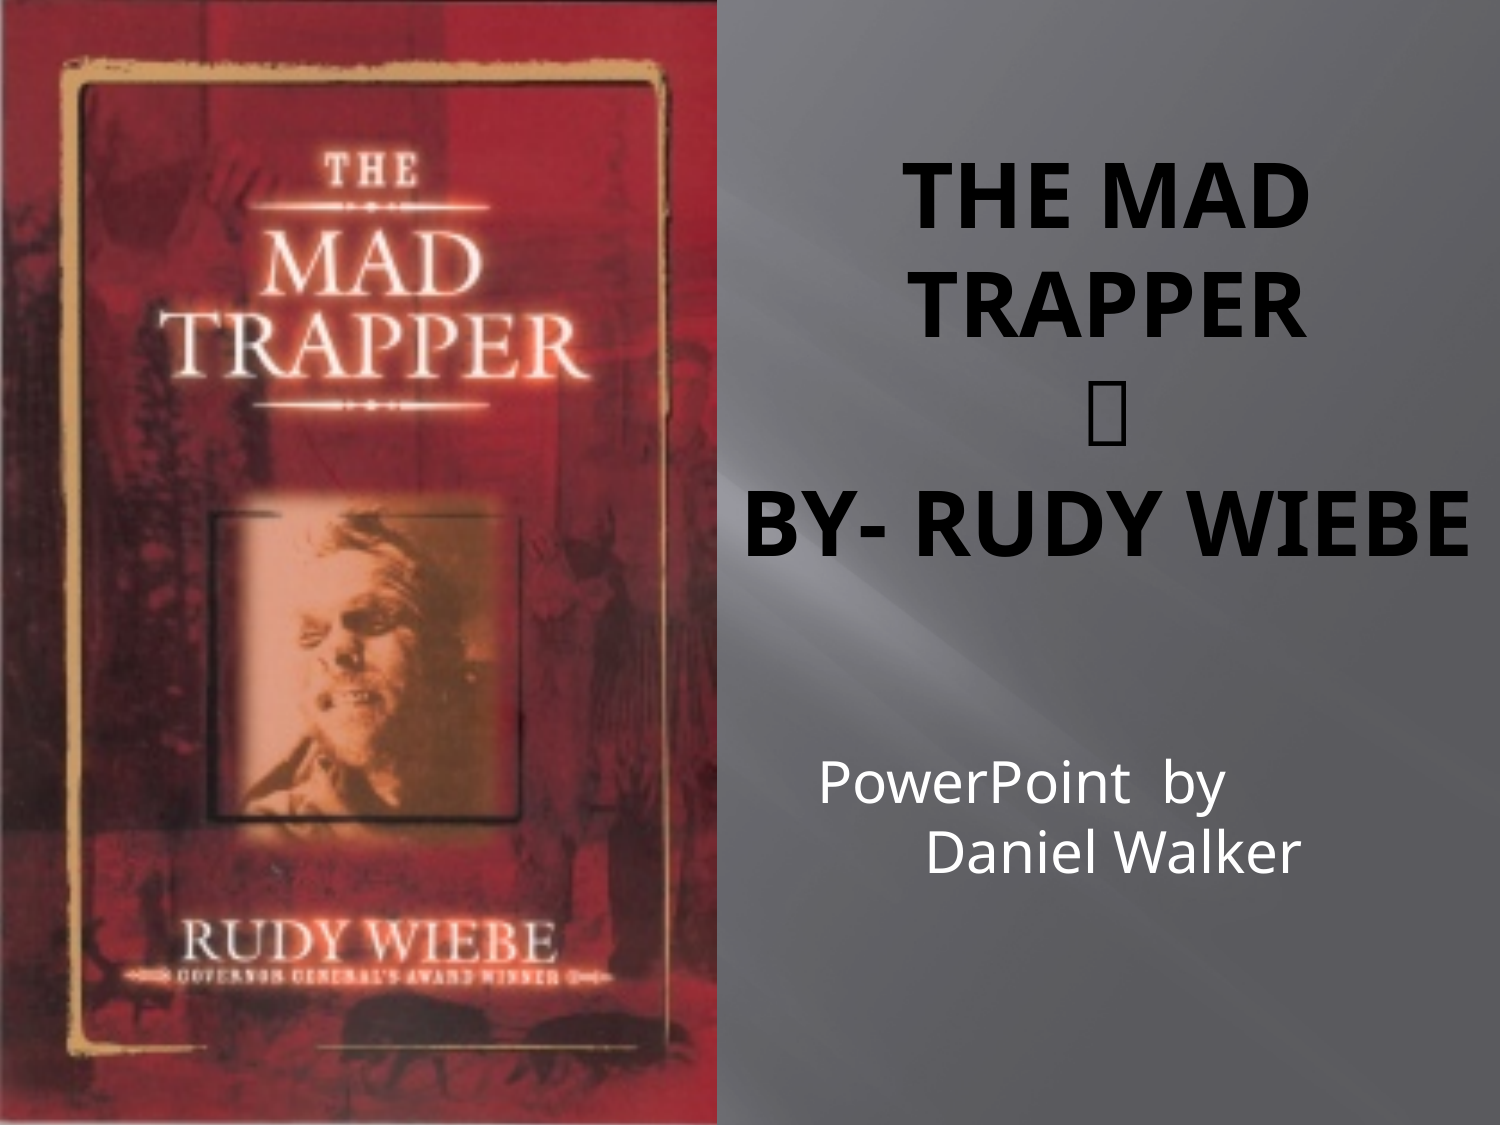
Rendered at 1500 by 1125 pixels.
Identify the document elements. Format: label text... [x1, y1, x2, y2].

title The Mad Trapper  By- Rudy Wiebe [760, 70, 1500, 575]
picture [0, 0, 718, 1125]
subtitle PowerPoint by Daniel Walker [760, 738, 1500, 1125]
